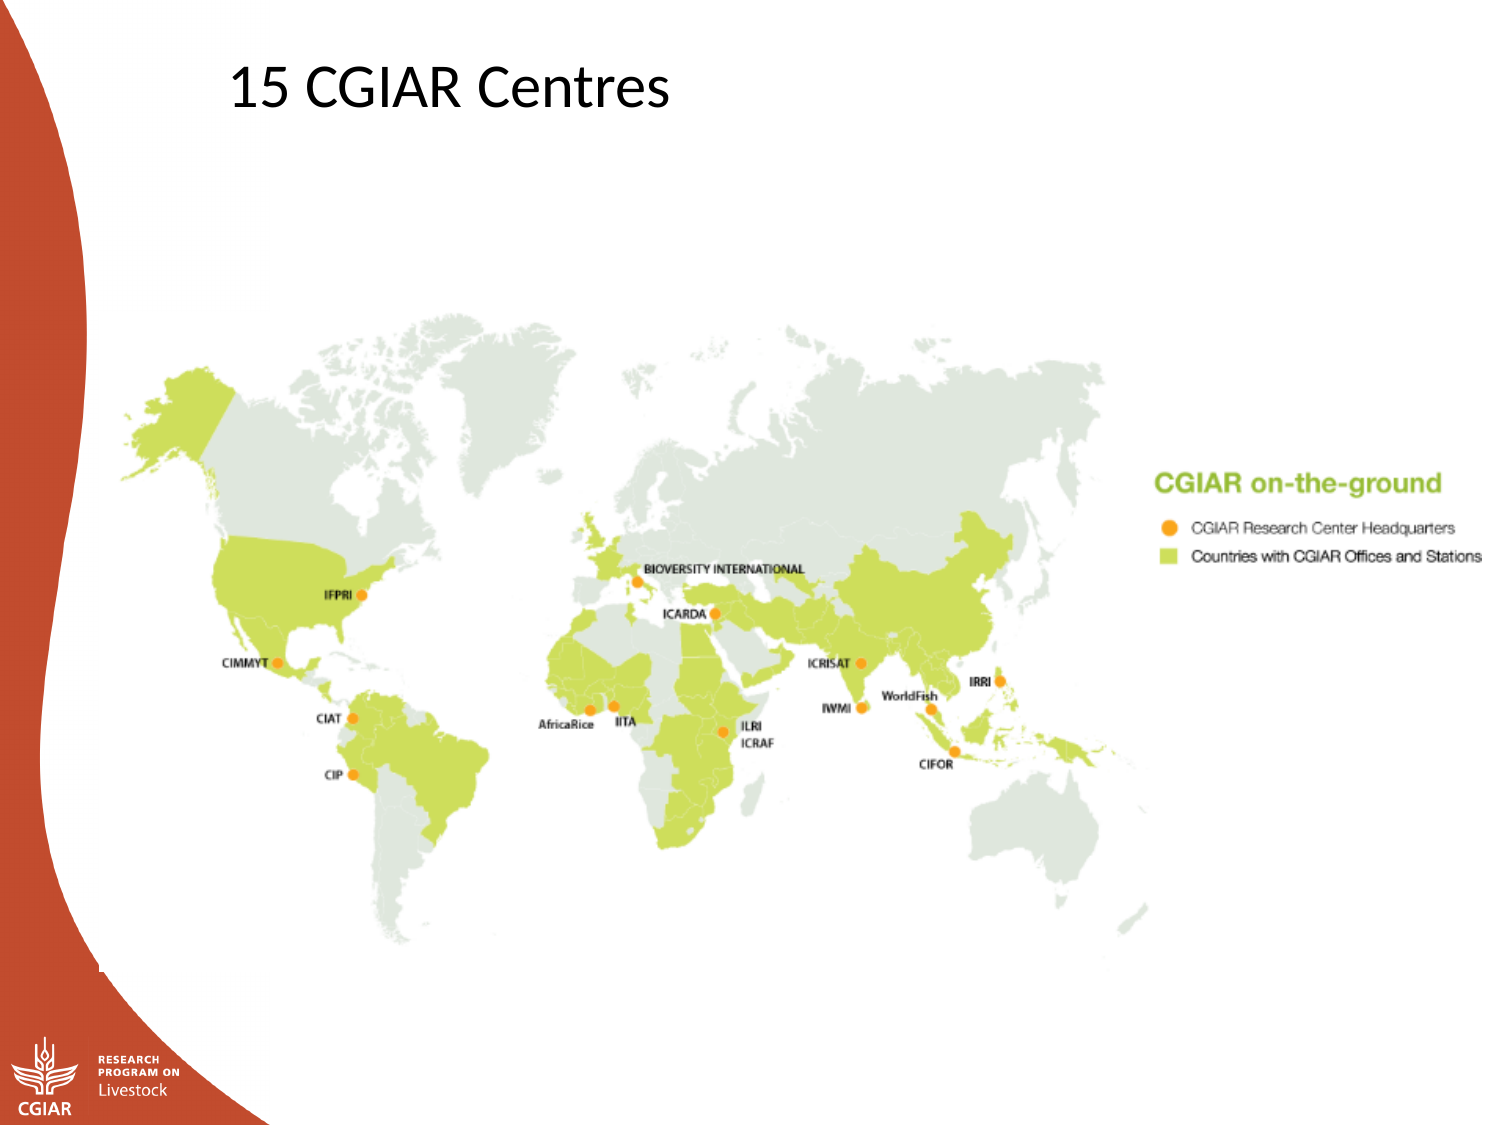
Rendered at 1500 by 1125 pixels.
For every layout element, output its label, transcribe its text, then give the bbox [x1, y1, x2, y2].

list 15 CGIAR Centres [212, 37, 1450, 225]
picture [0, 0, 1482, 1125]
